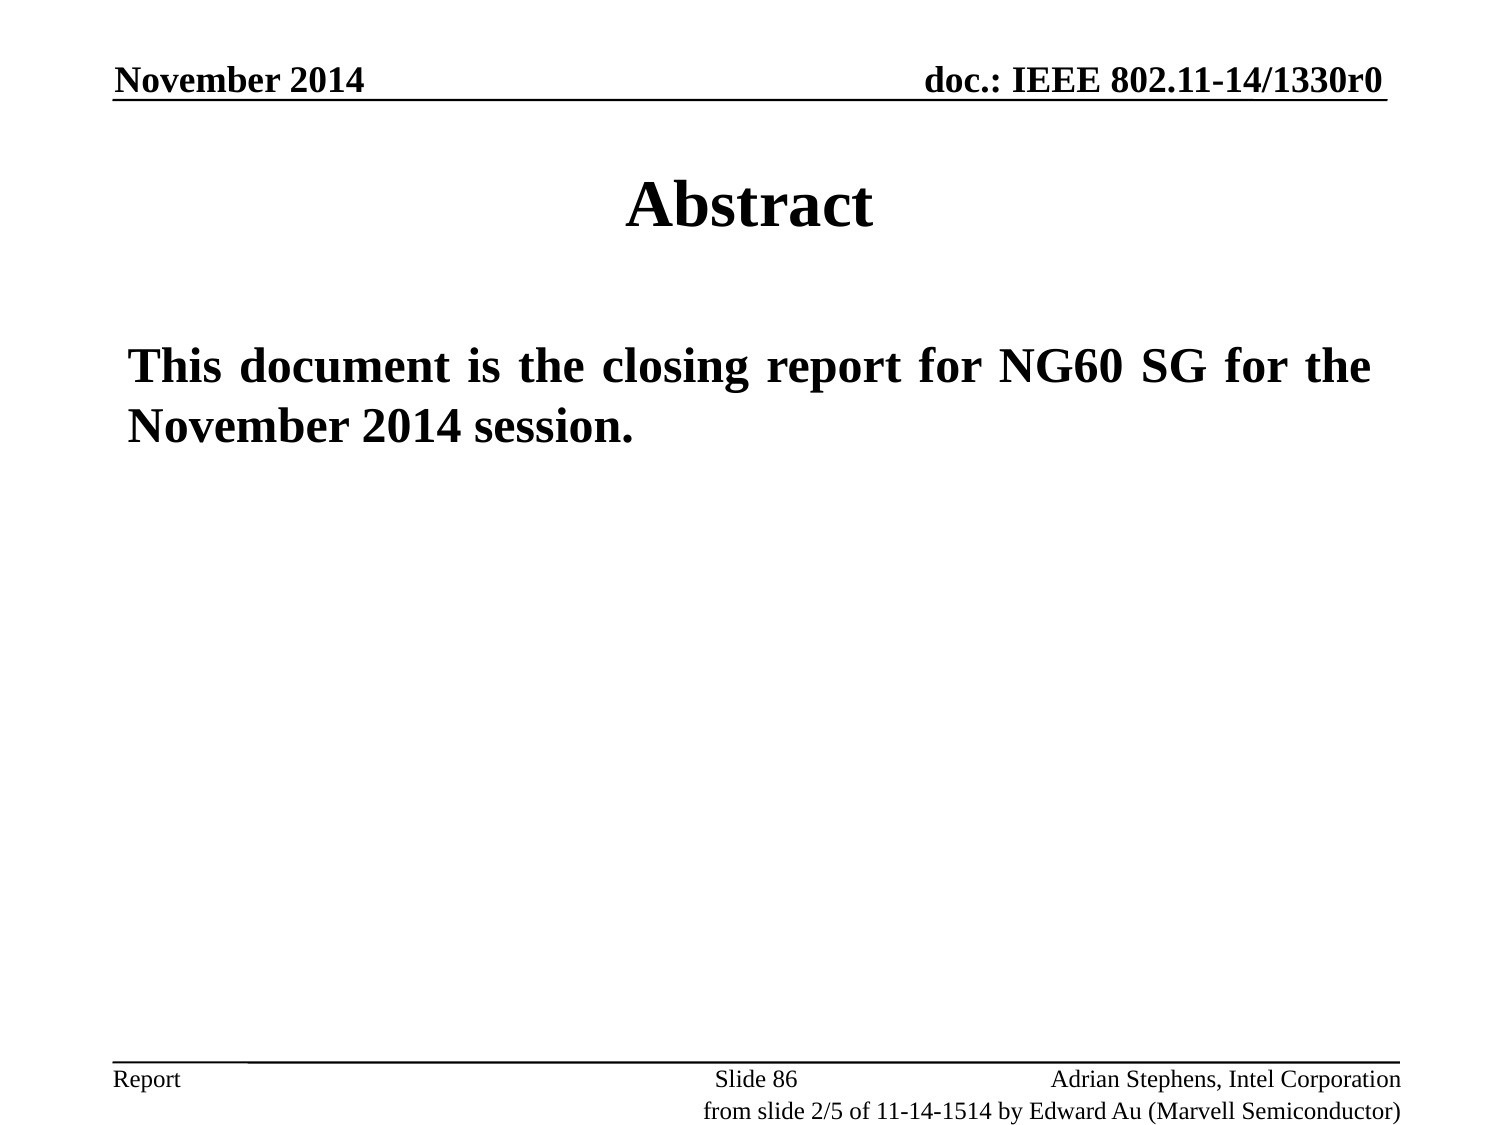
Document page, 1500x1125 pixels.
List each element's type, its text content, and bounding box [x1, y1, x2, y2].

text_box from slide 2/5 of 11-14-1514 by Edward Au (Marvell Semiconductor) [343, 1087, 1417, 1125]
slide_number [114, 54, 374, 101]
footer Adrian Stephens, Intel Corporation [949, 1061, 1402, 1087]
slide_number Slide 86 [712, 1061, 800, 1087]
title Abstract [112, 112, 1388, 288]
list This document is the closing report for NG60 SG for the November 2014 session. [112, 324, 1388, 1000]
